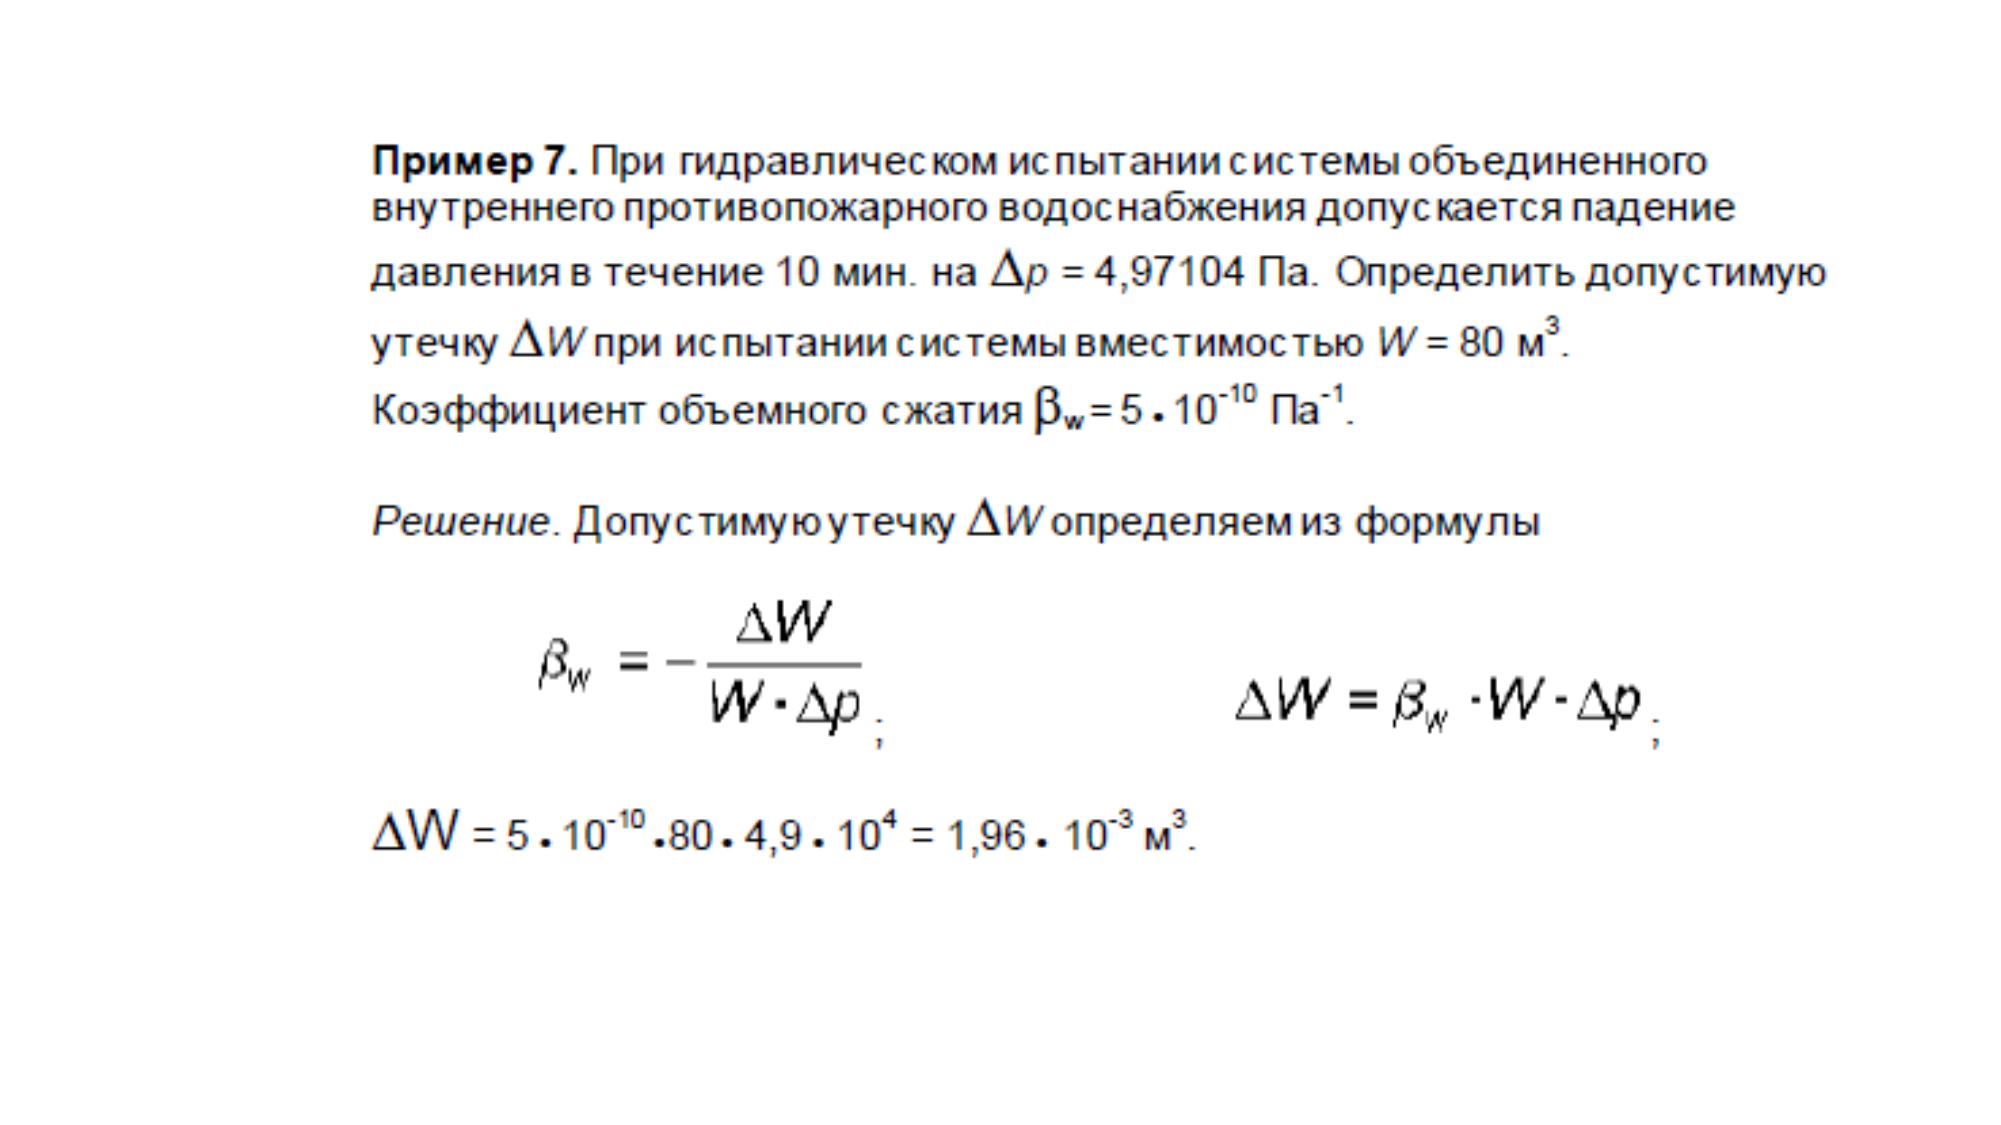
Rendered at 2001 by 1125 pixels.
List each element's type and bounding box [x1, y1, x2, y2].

picture [350, 113, 1855, 875]
